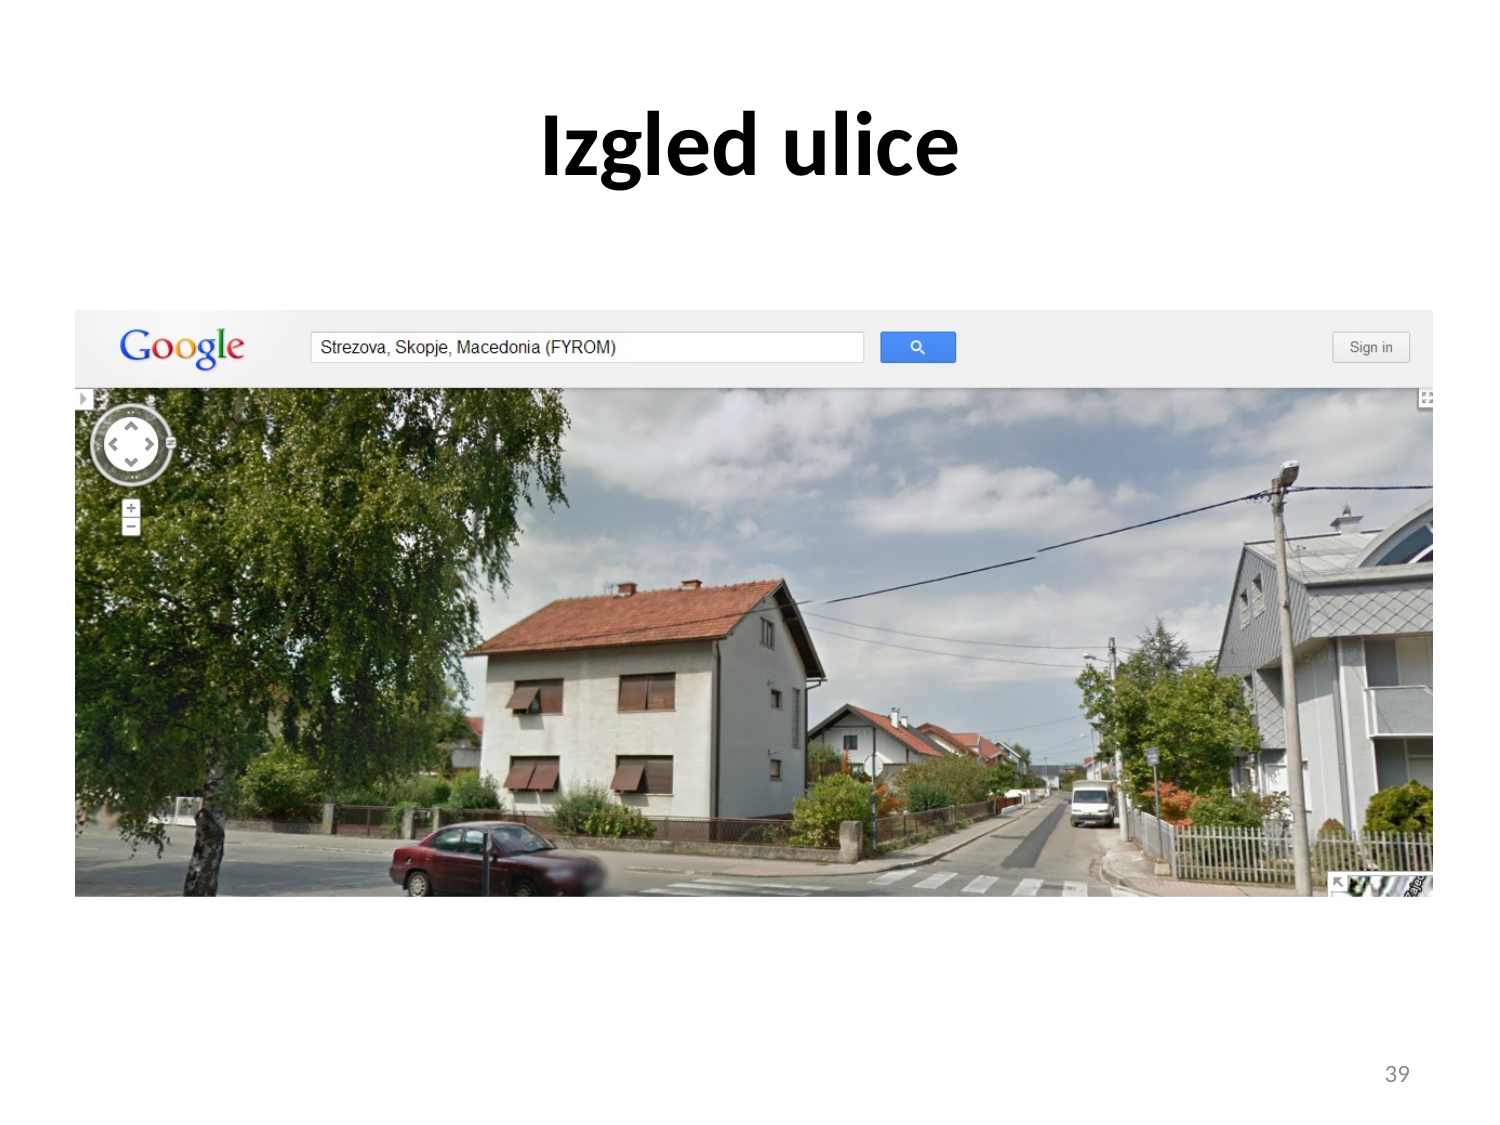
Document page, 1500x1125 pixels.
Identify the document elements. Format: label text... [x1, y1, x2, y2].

picture [74, 310, 1433, 938]
title Izgled ulice [74, 44, 1426, 233]
slide_number 39 [1074, 1042, 1425, 1103]
